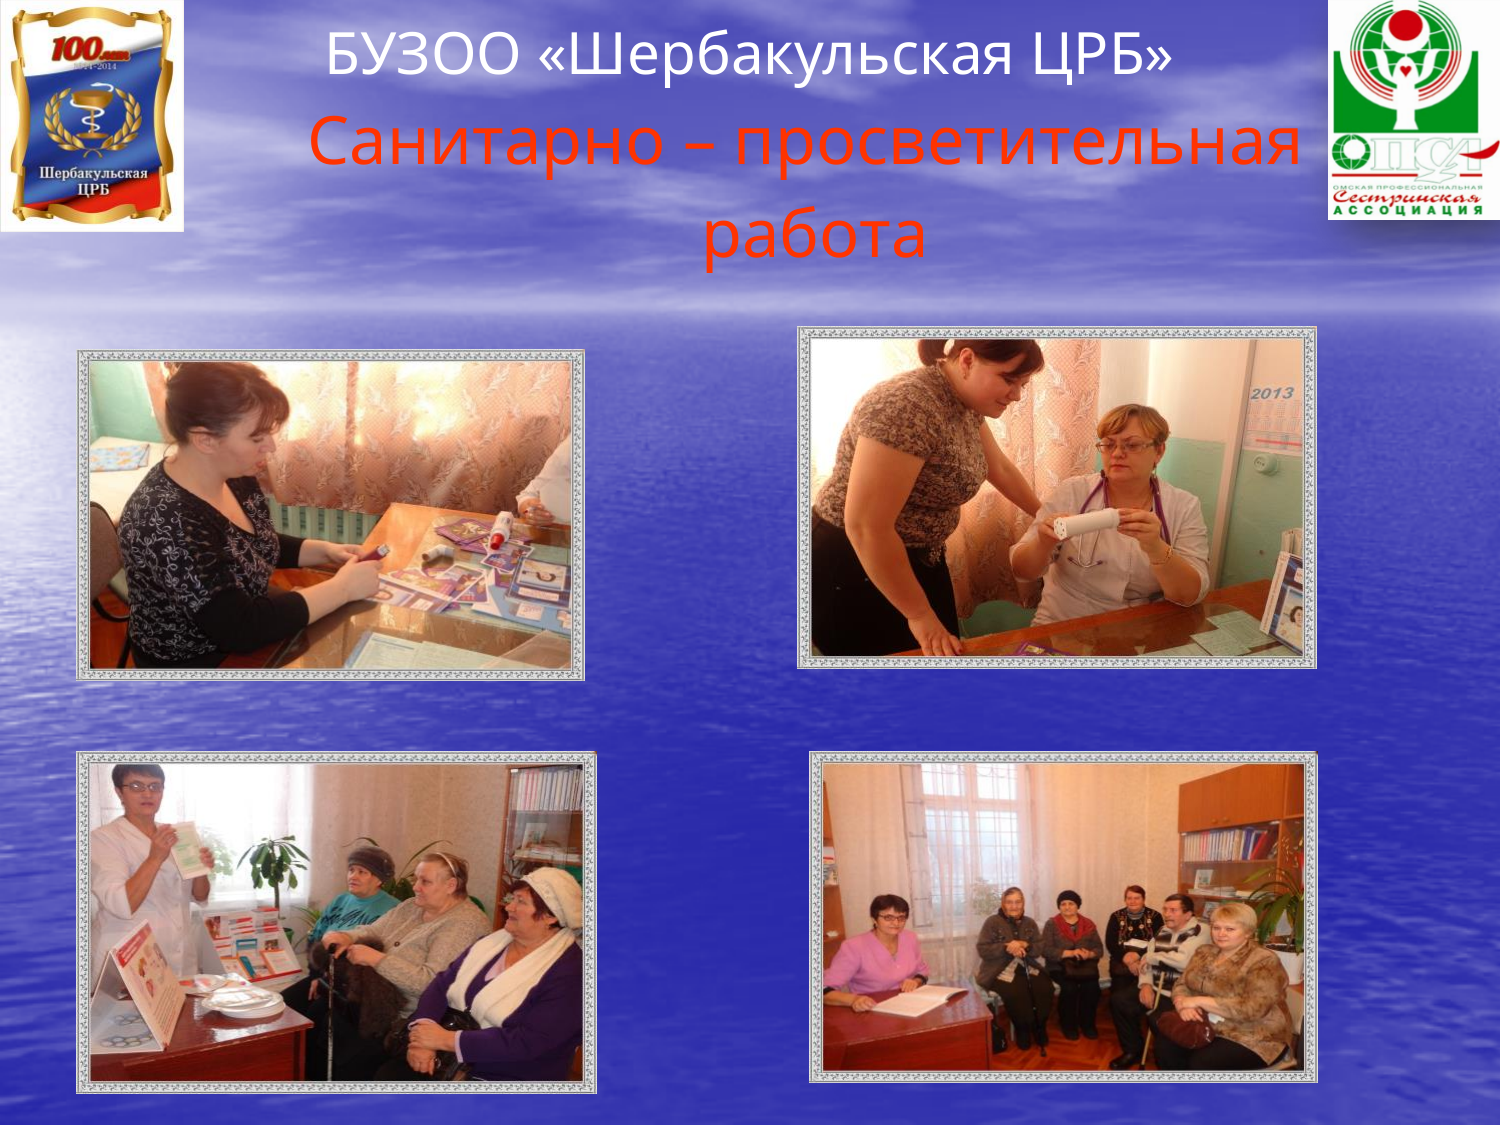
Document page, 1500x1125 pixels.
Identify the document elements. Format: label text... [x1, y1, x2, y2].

title БУЗОО «Шербакульская ЦРБ» [184, 0, 1322, 90]
picture [0, 0, 184, 232]
picture [808, 751, 1318, 1083]
picture [1328, 0, 1500, 221]
picture [796, 326, 1317, 669]
picture [76, 349, 586, 681]
picture [76, 751, 597, 1095]
text_box Санитарно – просветительная работа [183, 90, 1447, 279]
